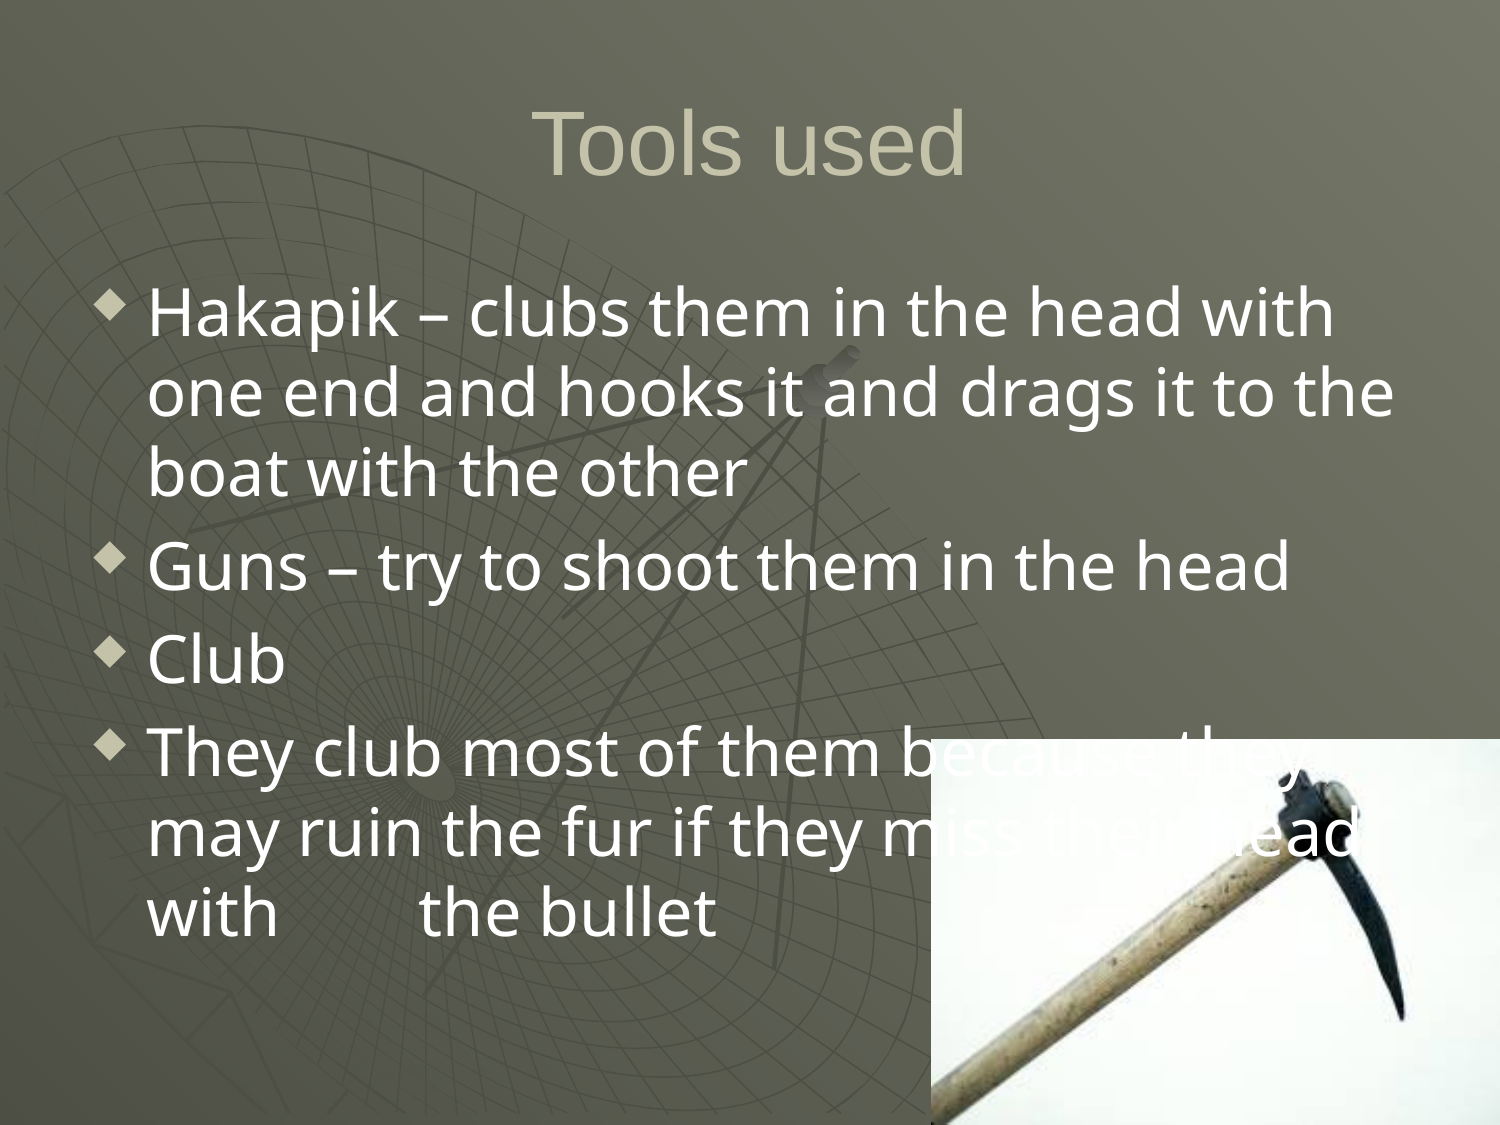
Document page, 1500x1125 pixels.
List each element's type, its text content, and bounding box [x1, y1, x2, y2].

picture [930, 739, 1500, 1125]
title Tools used [74, 45, 1426, 233]
list Hakapik – clubs them in the head with one end and hooks it and drags it to the boat with the other Guns – try to shoot them in the head Club They club most of them because they may ruin the fur if they miss their head with the bullet [74, 262, 1426, 1006]
